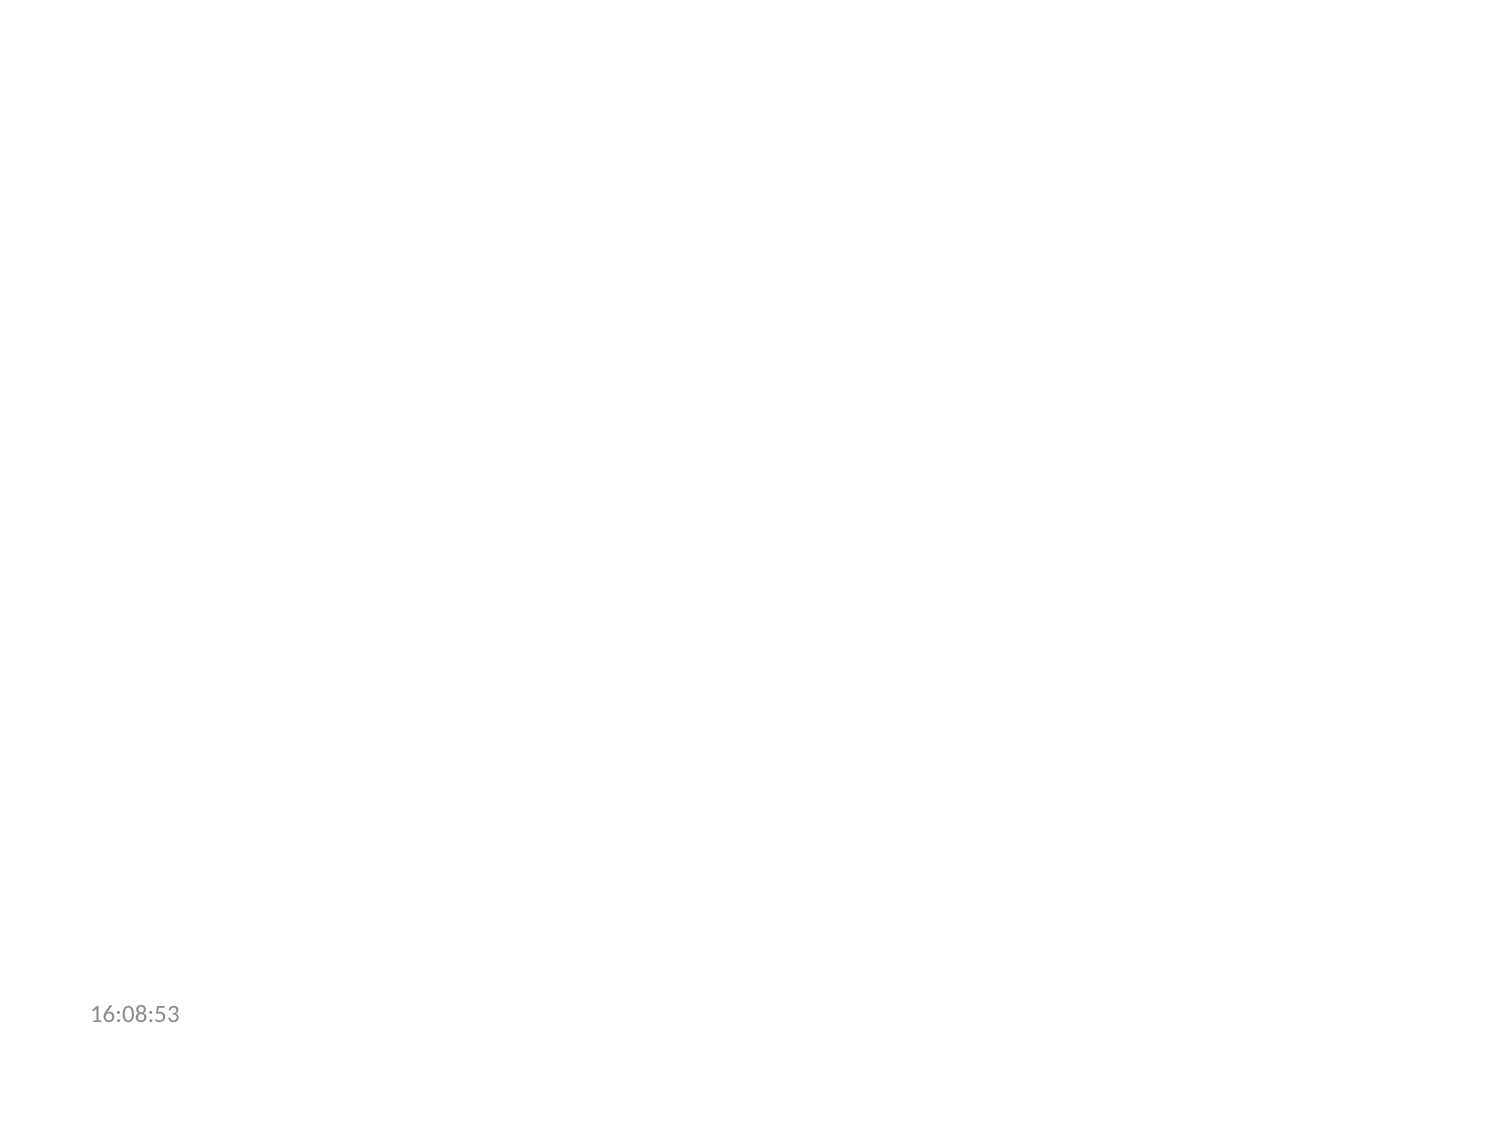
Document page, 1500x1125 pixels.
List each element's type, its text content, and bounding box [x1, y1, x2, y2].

text_box 15:35:09 [75, 982, 425, 1043]
